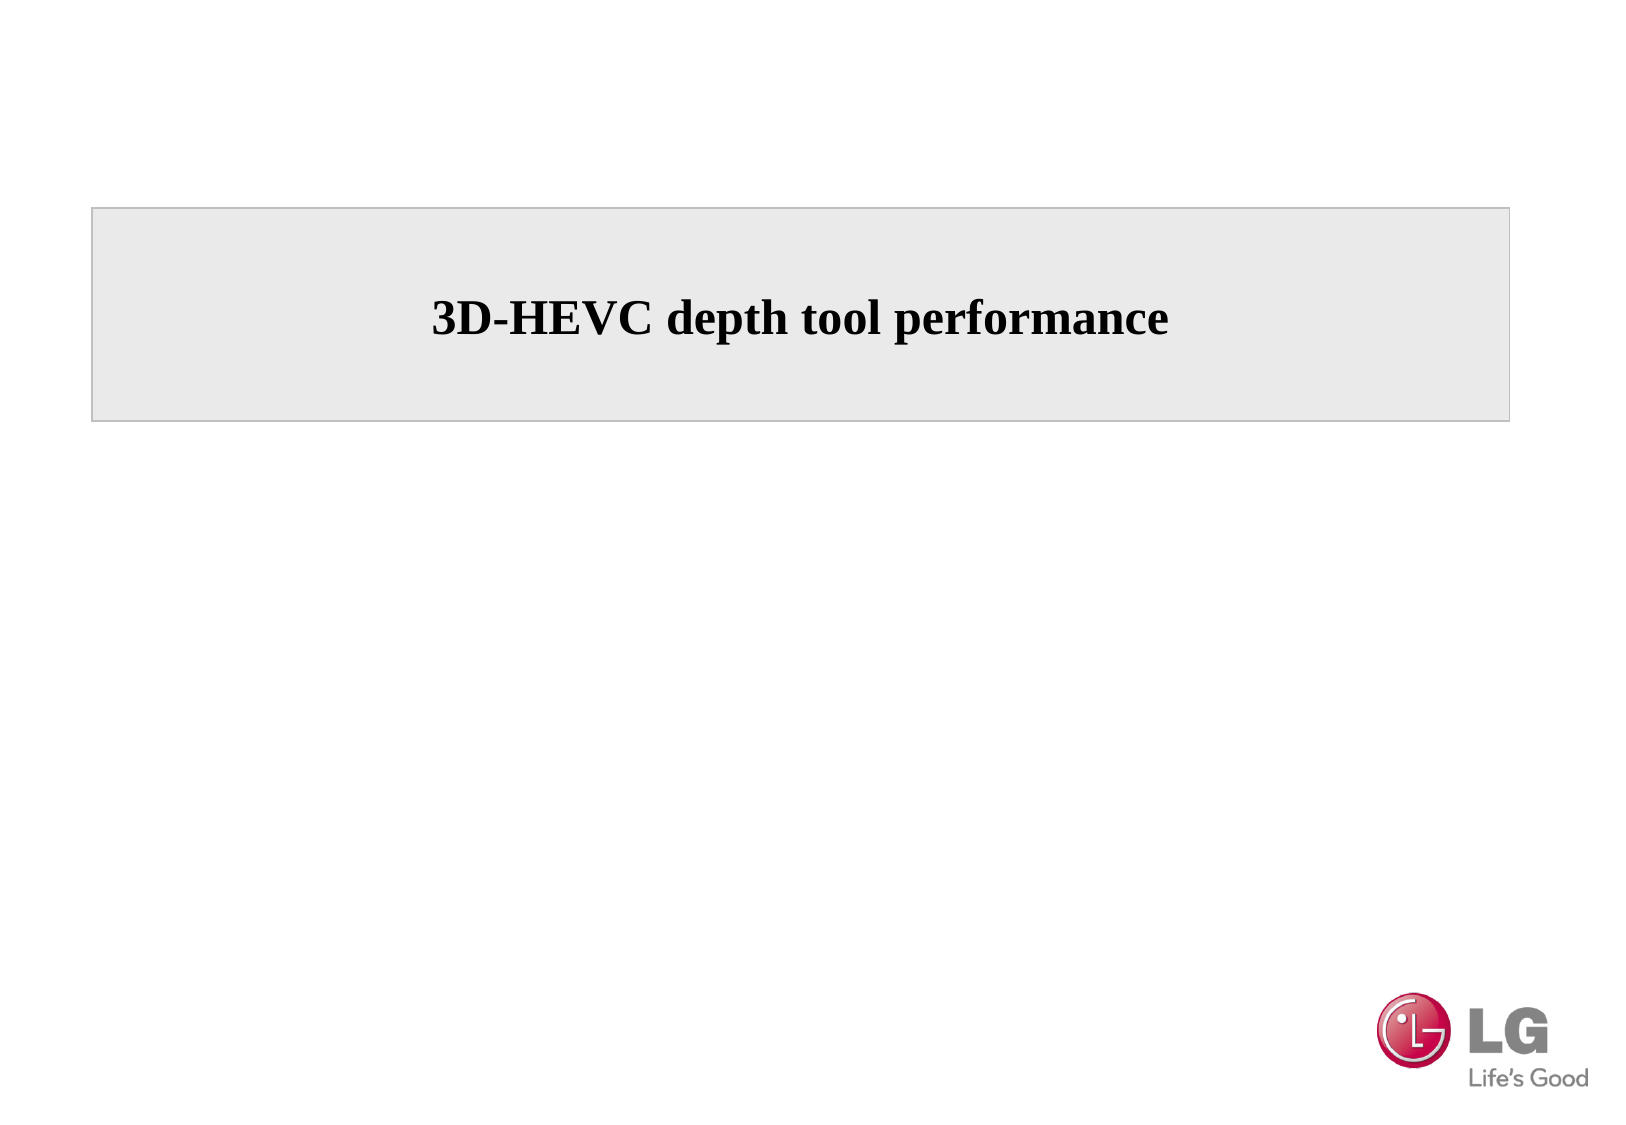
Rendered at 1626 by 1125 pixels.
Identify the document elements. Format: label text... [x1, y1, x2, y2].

picture [1375, 985, 1588, 1093]
text_box 3D-HEVC depth tool performance [91, 208, 1510, 421]
